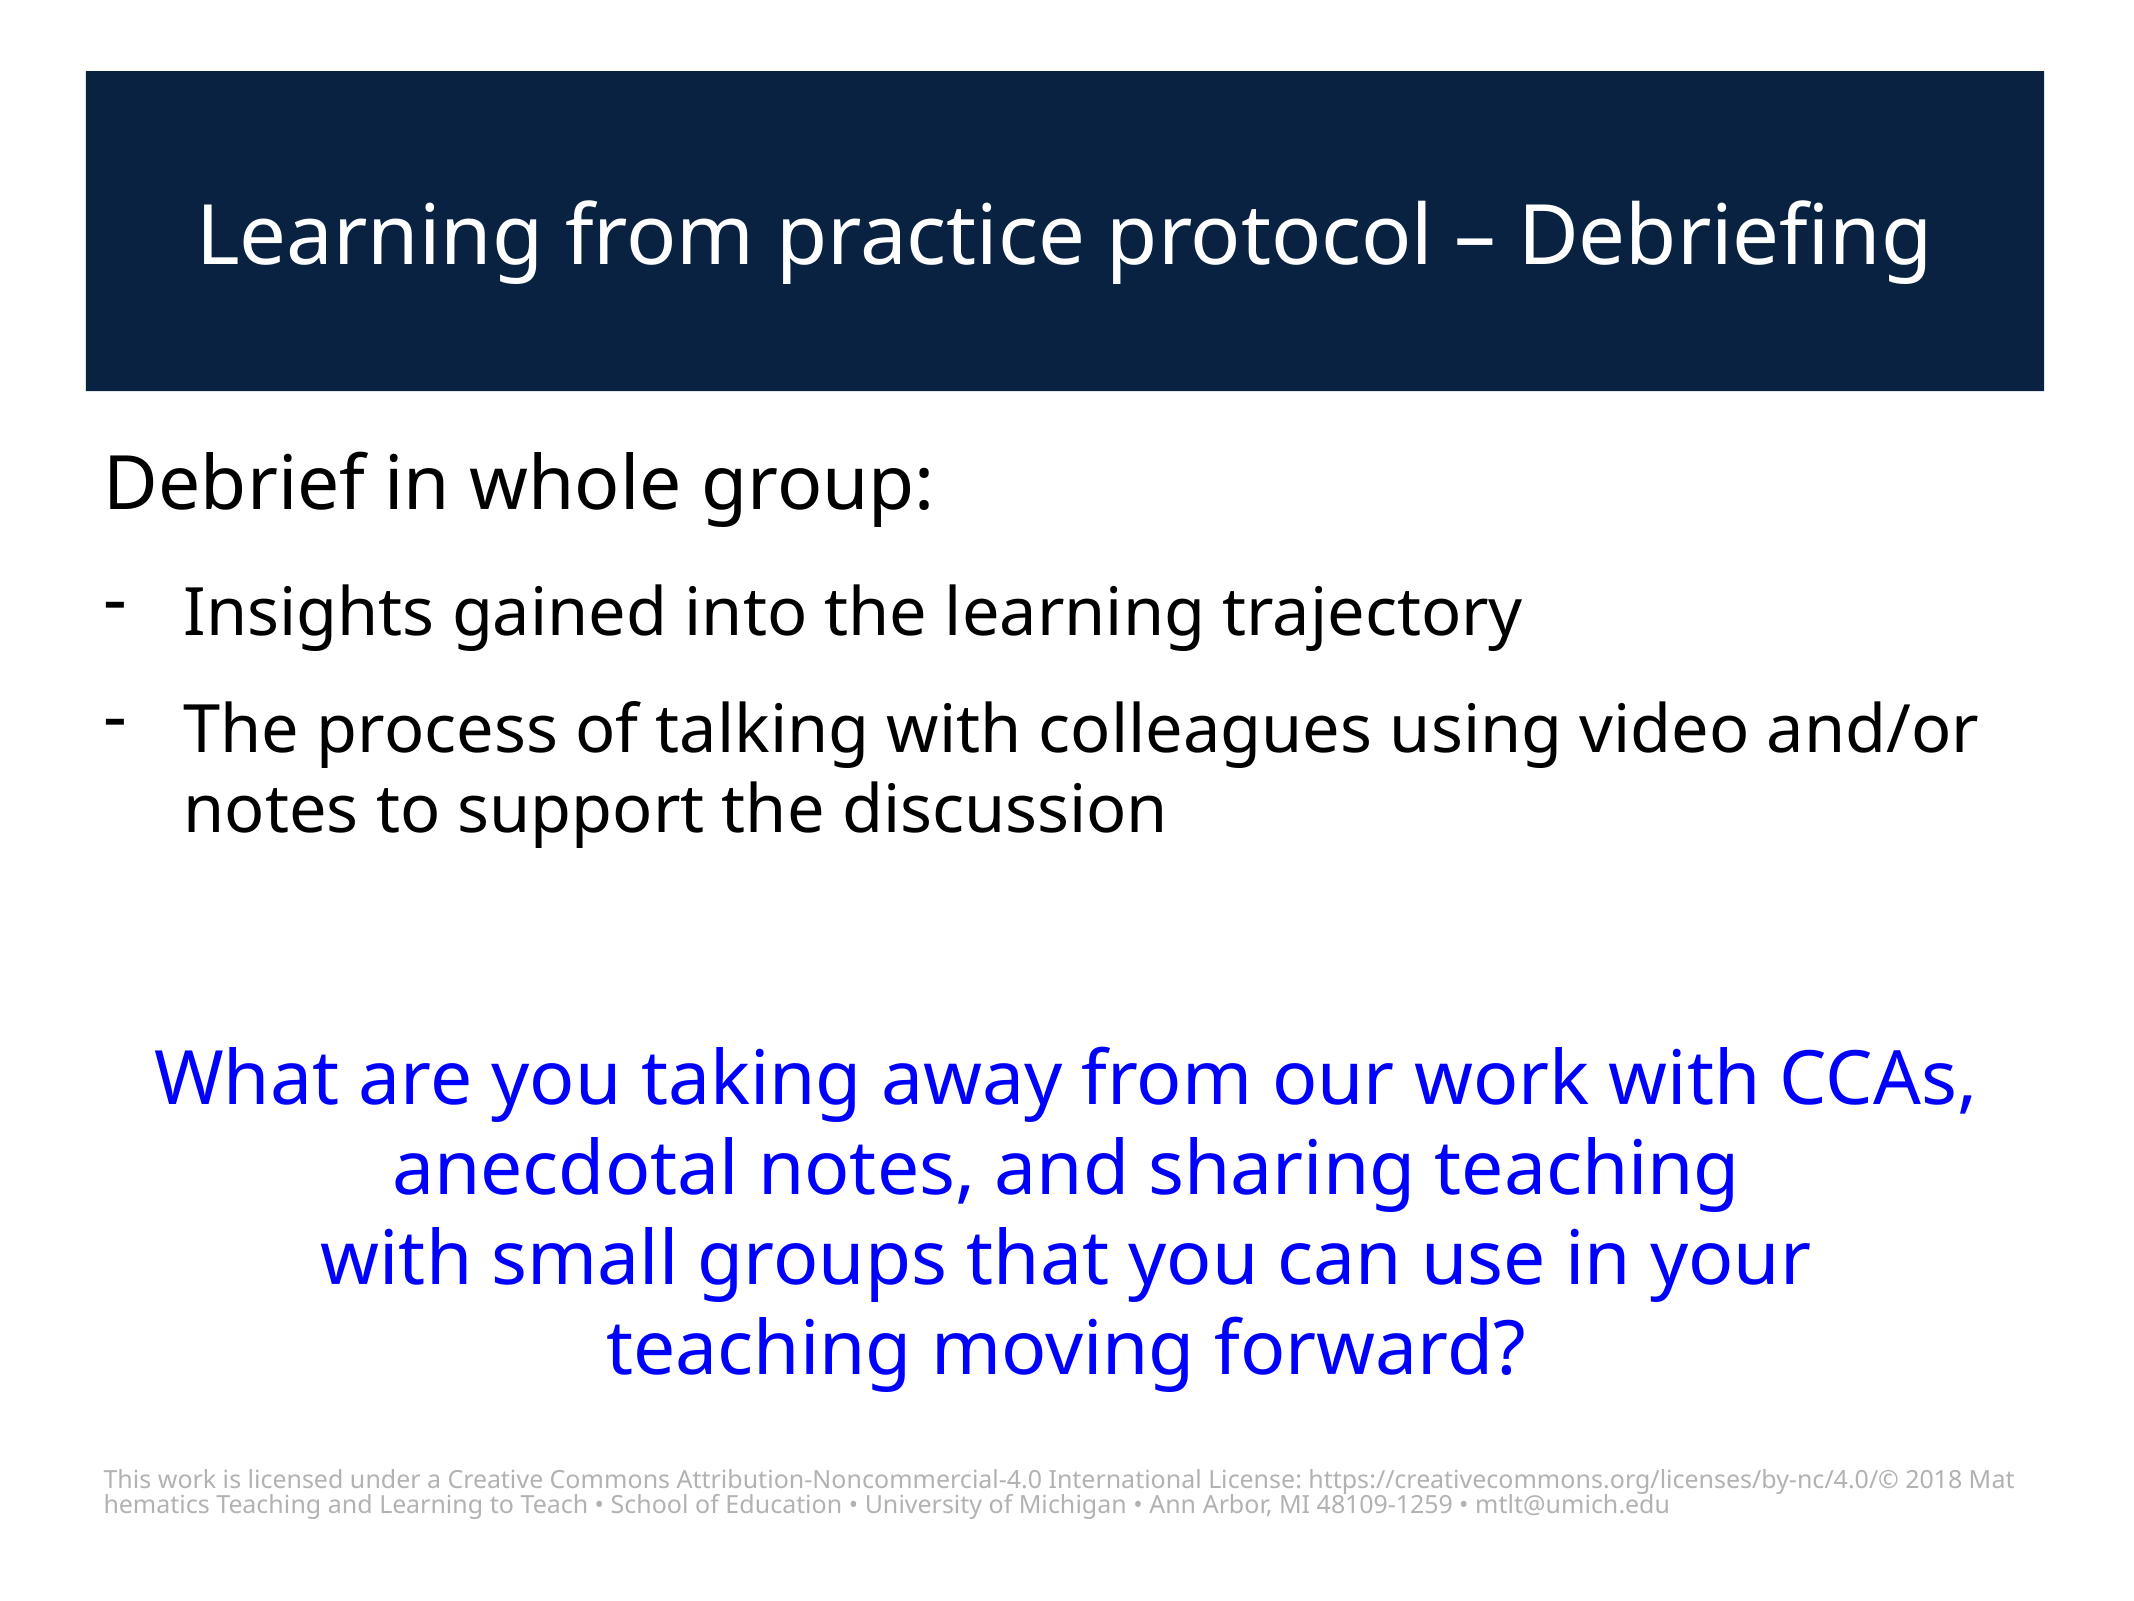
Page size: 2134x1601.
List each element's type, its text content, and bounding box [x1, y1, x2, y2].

footer This work is licensed under a Creative Commons Attribution-Noncommercial-4.0 International License: https://creativecommons.org/licenses/by-nc/4.0/ © 2018 Mathematics Teaching and Learning to Teach • School of Education • University of Michigan • Ann Arbor, MI 48109-1259 • mtlt@umich.edu [88, 1436, 2045, 1524]
list Debrief in whole group: Insights gained into the learning trajectory The process of talking with colleagues using video and/or notes to support the discussion What are you taking away from our work with CCAs, anecdotal notes, and sharing teaching with small groups that you can use in your teaching moving forward? [88, 426, 2045, 1436]
title Learning from practice protocol – Debriefing [85, 71, 2045, 392]
